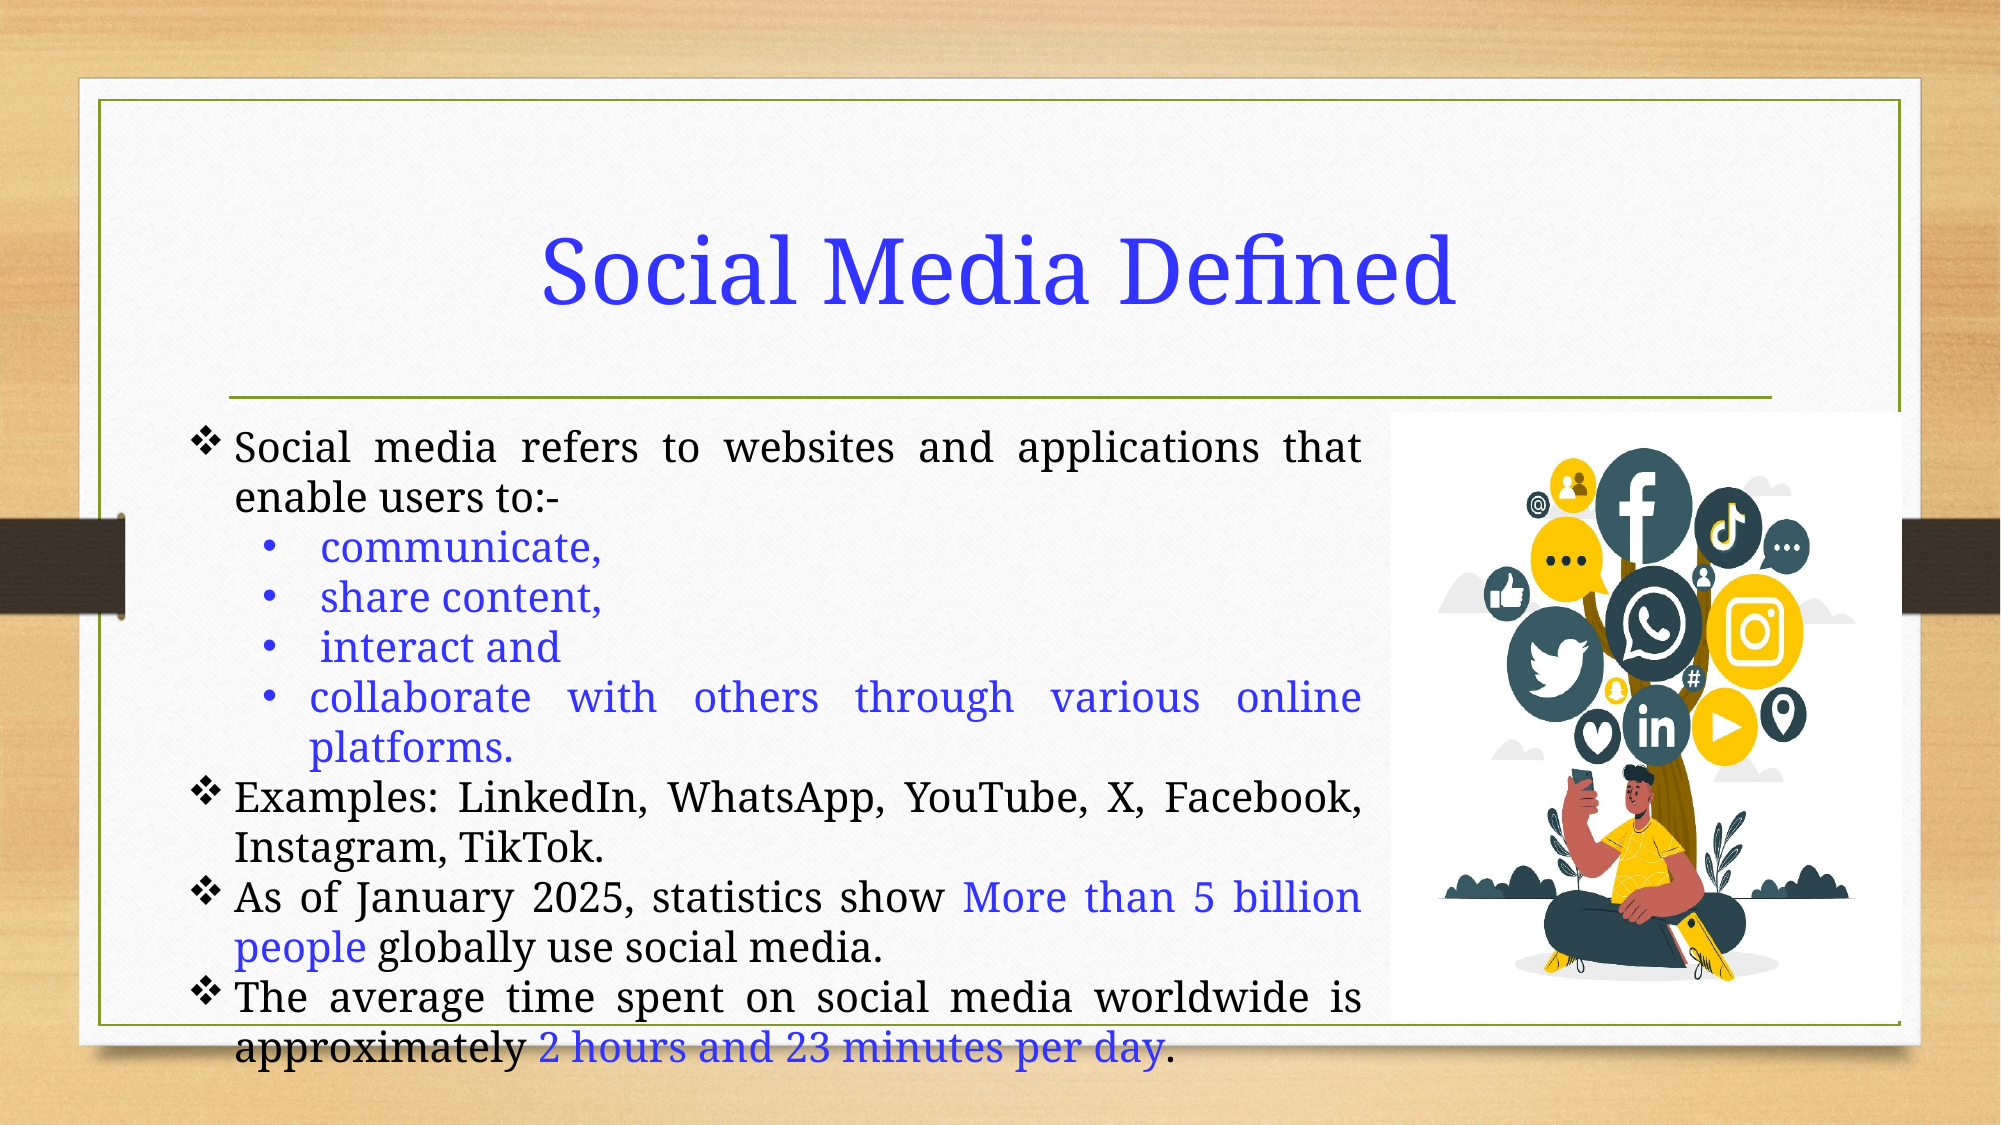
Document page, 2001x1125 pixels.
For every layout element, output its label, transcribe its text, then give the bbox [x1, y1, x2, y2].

title Social Media Defined [212, 161, 1788, 375]
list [1391, 412, 1902, 1022]
text_box Social media refers to websites and applications that enable users to:- communicate, share content, interact and collaborate with others through various online platforms. Examples: LinkedIn, WhatsApp, YouTube, X, Facebook, Instagram, TikTok. As of January 2025, statistics show More than 5 billion people globally use social media. The average time spent on social media worldwide is approximately 2 hours and 23 minutes per day. [172, 412, 1378, 1078]
picture [0, 0, 2001, 1125]
